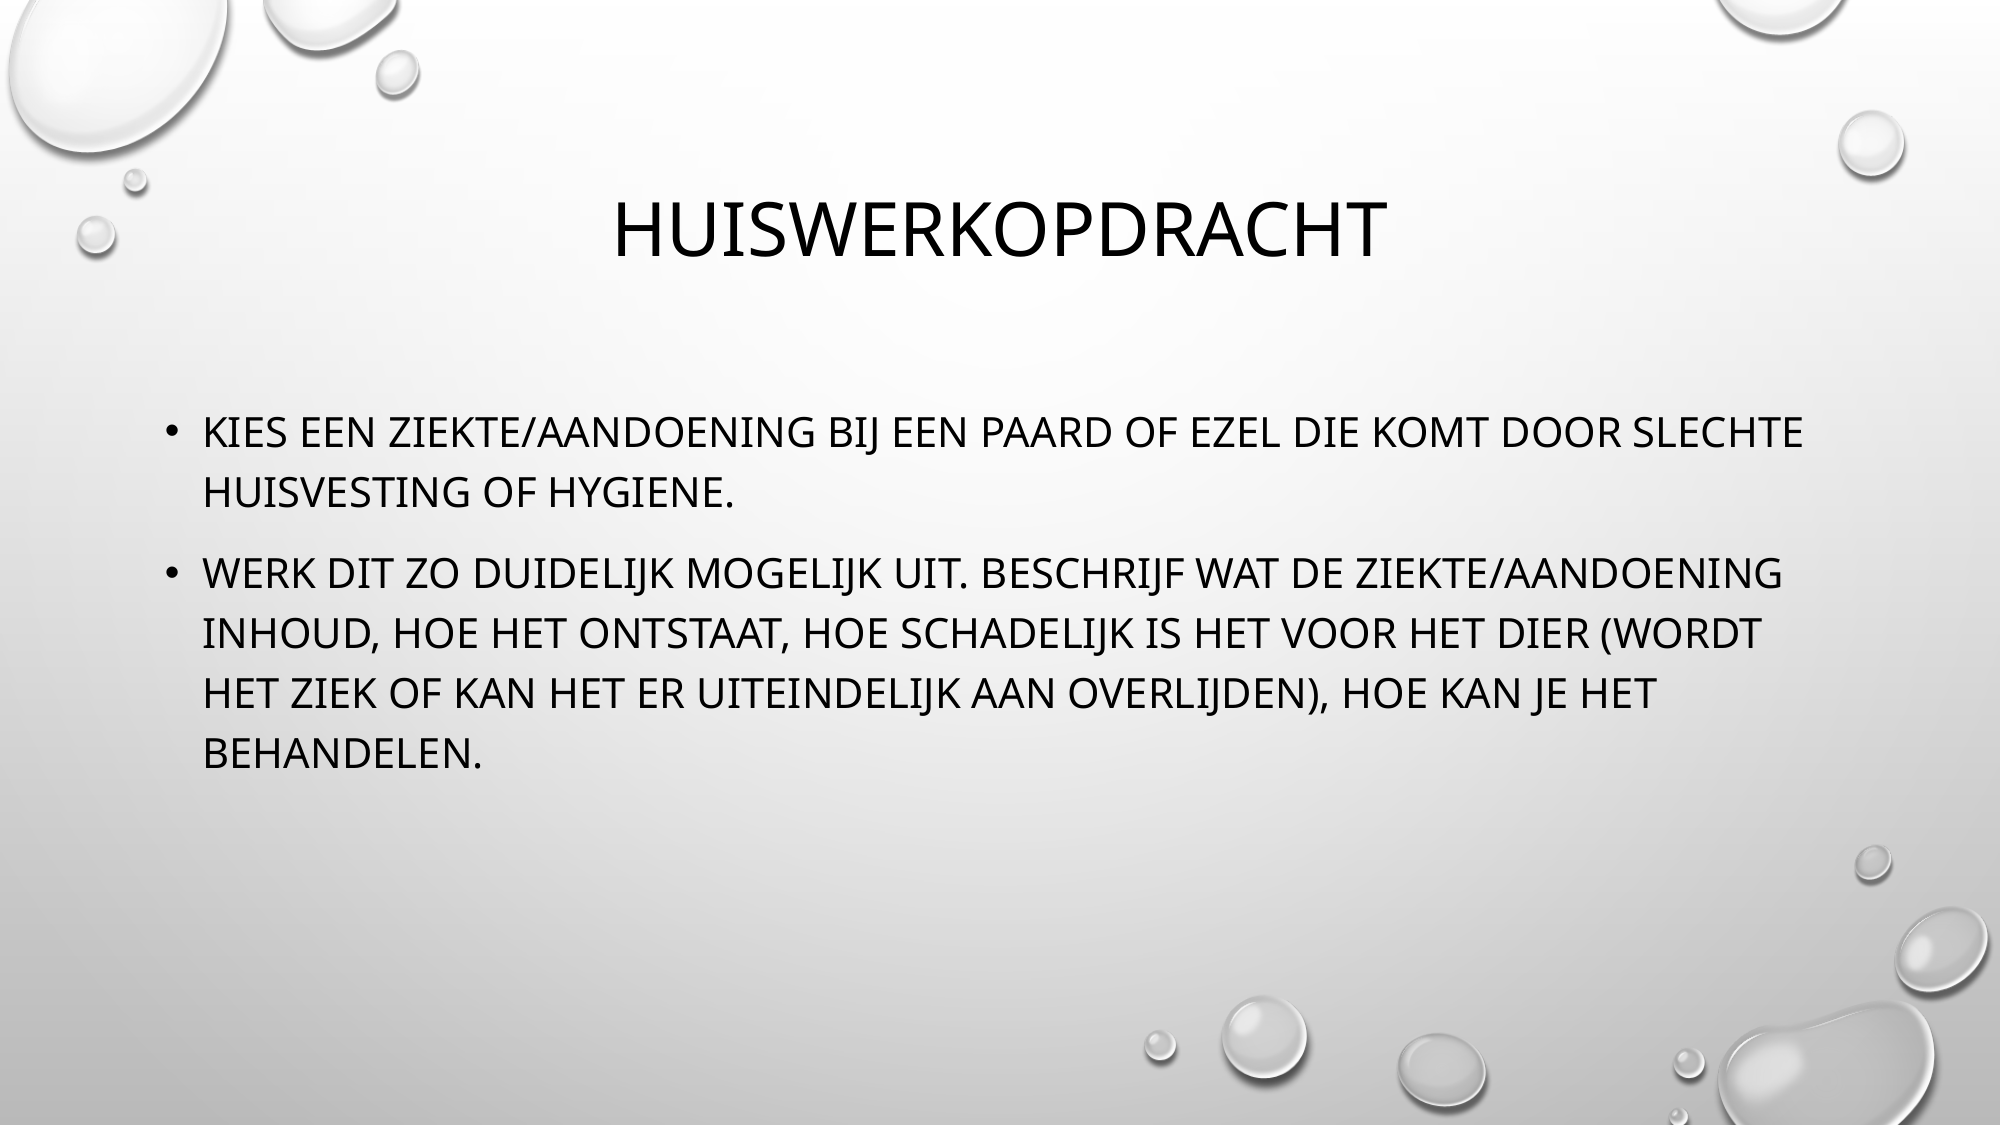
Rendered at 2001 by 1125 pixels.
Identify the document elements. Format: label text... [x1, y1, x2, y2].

picture [0, 0, 2000, 1125]
title huiswerkopdracht [149, 101, 1851, 364]
list Kies een ziekte/aandoening bij een paard of ezel die komt door slechte huisvesting of hygiene. Werk dit zo duidelijk mogelijk uit. Beschrijf wat de ziekte/aandoening inhoud, hoe het ontstaat, hoe schadelijk is het voor het dier (wordt het ziek of kan het er uiteindelijk aan overlijden), hoe kan je het behandelen. [149, 388, 1850, 950]
